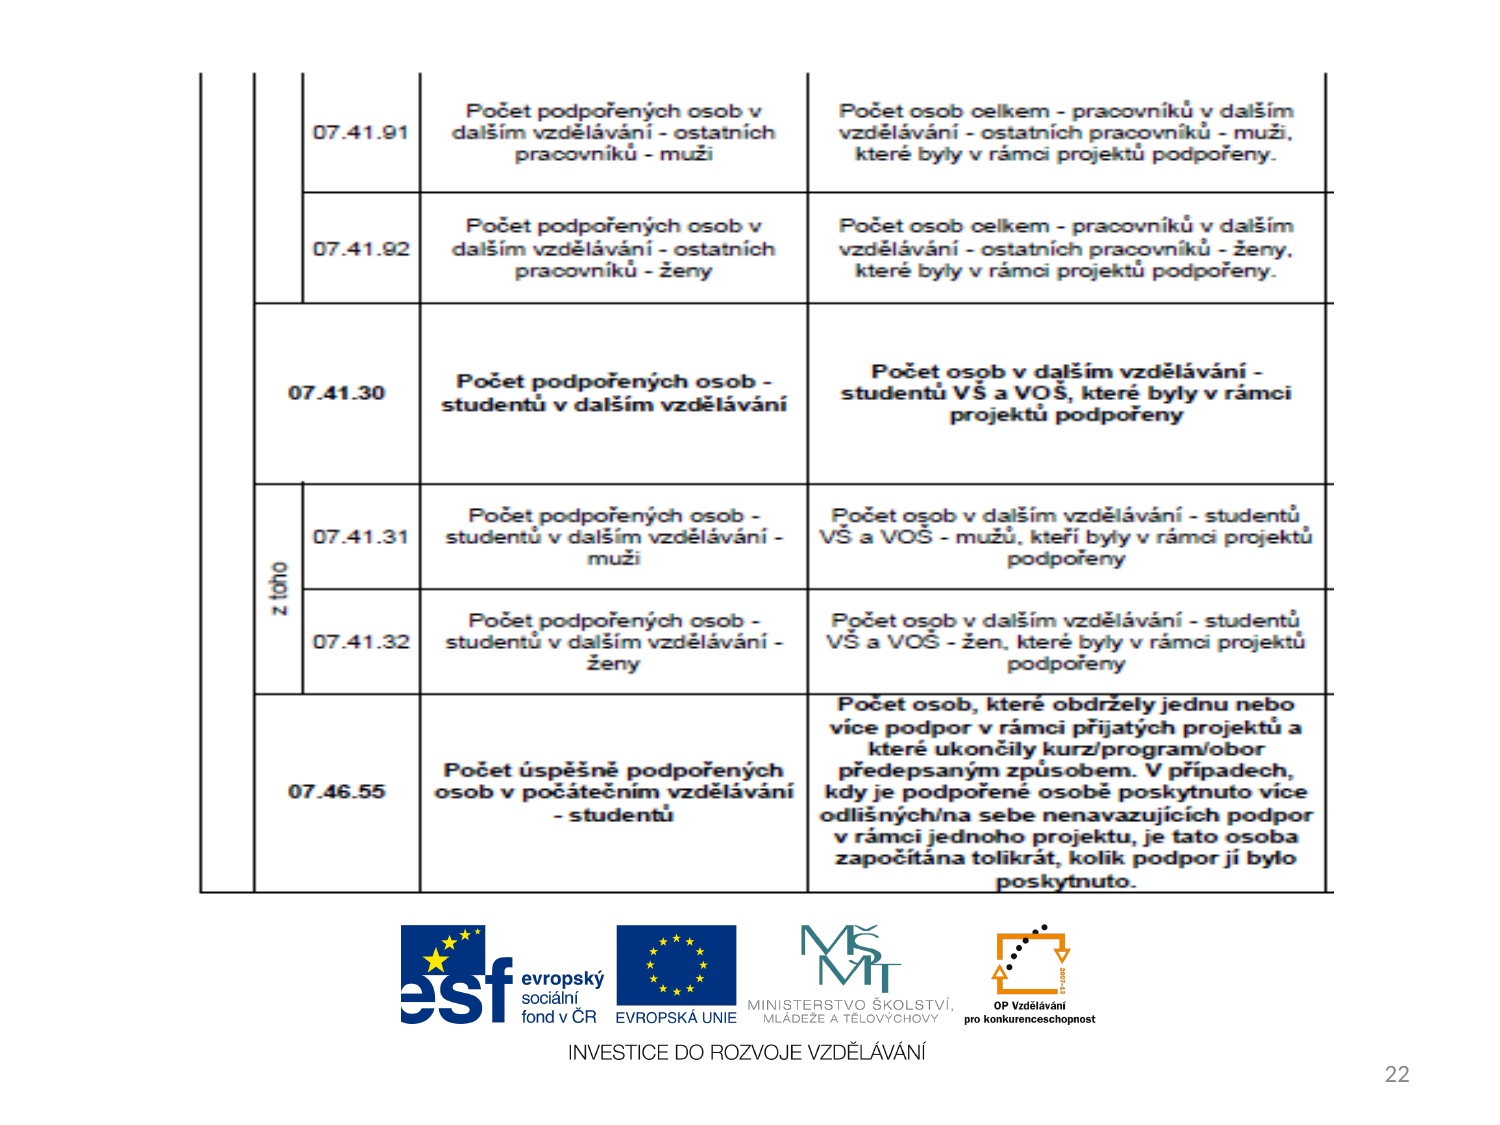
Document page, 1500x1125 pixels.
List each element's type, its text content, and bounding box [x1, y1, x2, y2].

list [190, 65, 1335, 905]
picture [399, 922, 1100, 1061]
slide_number 22 [1074, 1042, 1425, 1103]
